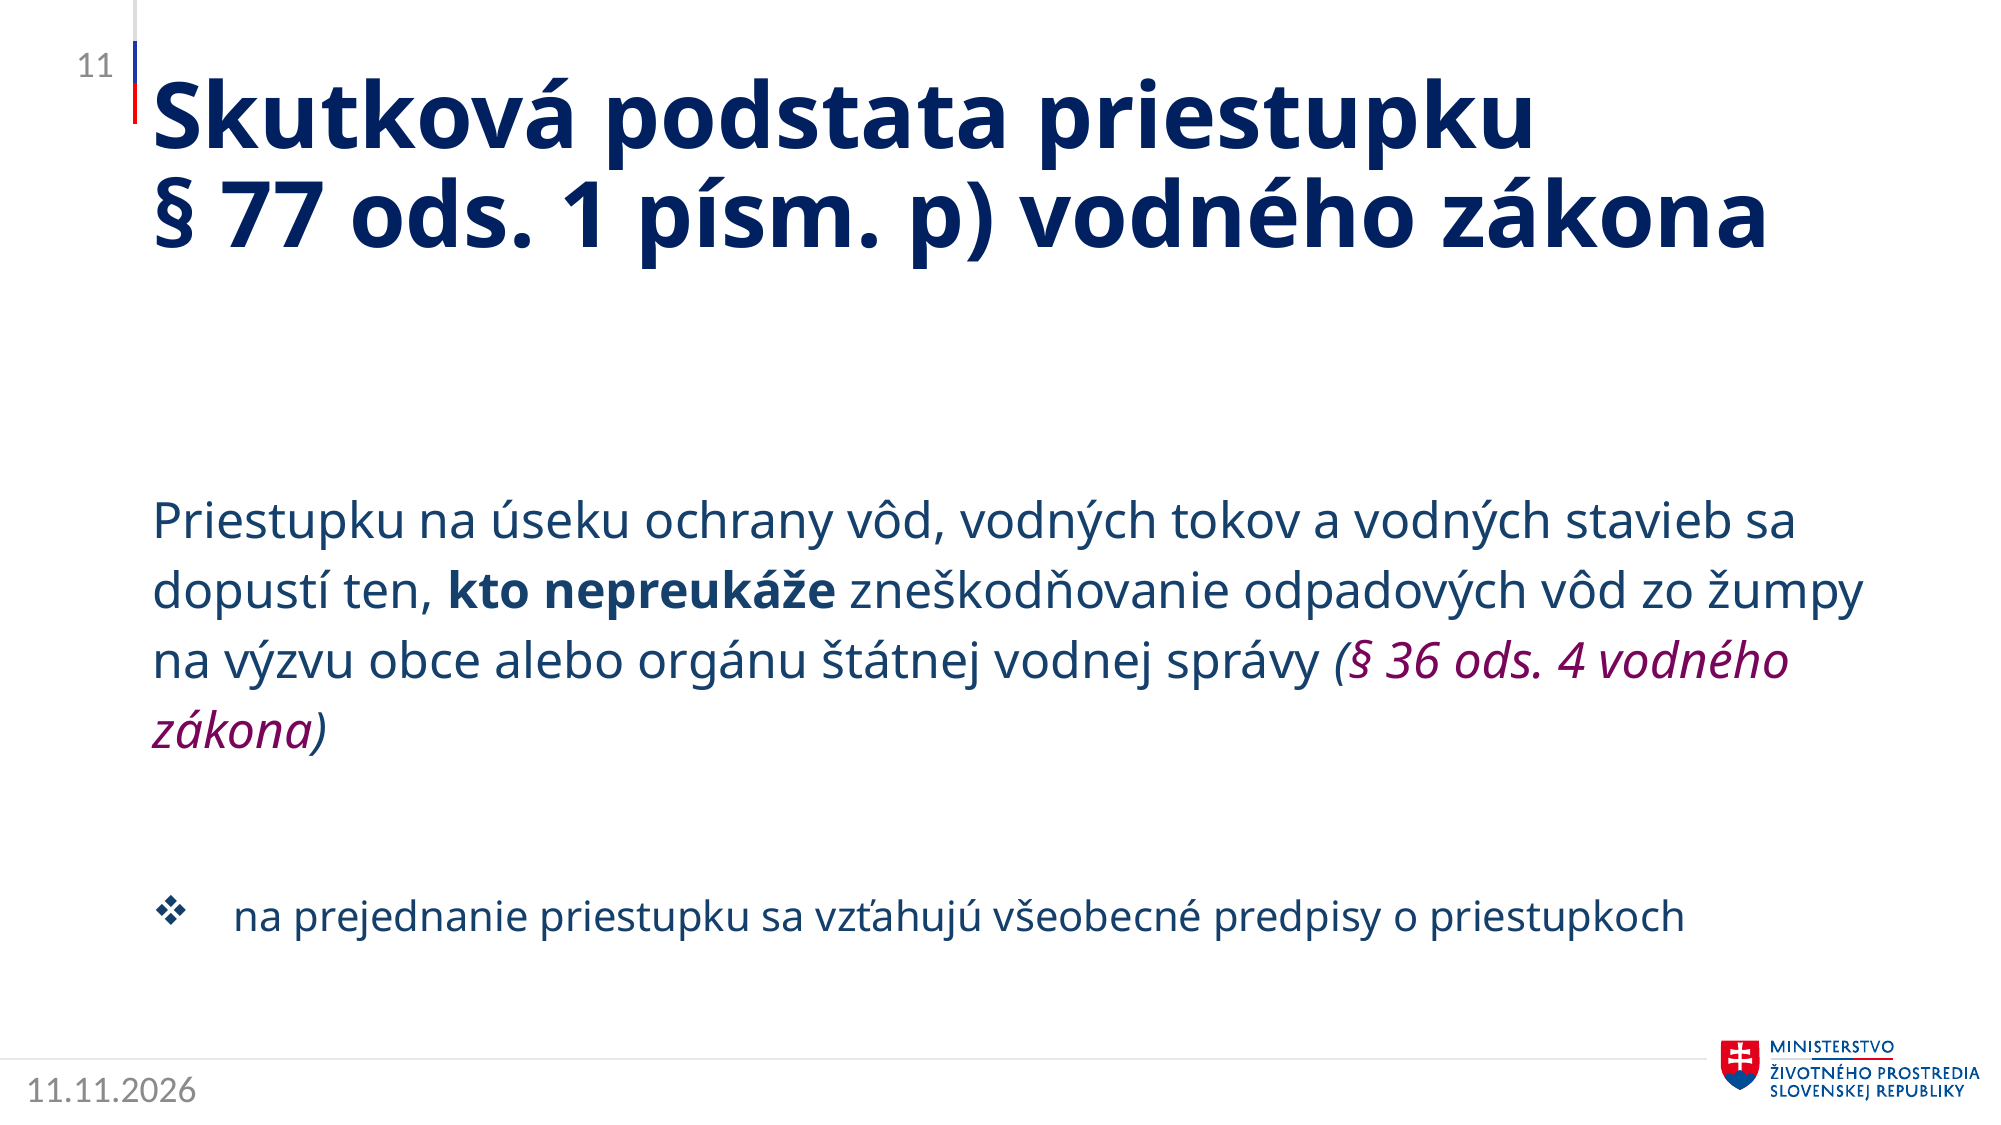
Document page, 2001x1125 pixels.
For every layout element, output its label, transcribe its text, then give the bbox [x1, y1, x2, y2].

slide_number 11 [10, 32, 129, 92]
list Priestupku na úseku ochrany vôd, vodných tokov a vodných stavieb sa dopustí ten, kto nepreukáže zneškodňovanie odpadových vôd zo žumpy na výzvu obce alebo orgánu štátnej vodnej správy (§ 36 ods. 4 vodného zákona) na prejednanie priestupku sa vzťahujú všeobecné predpisy o priestupkoch [137, 299, 1914, 1014]
title Skutková podstata priestupku § 77 ods. 1 písm. p) vodného zákona [137, 59, 1863, 278]
slide_number 25. 4. 2022 [10, 1058, 247, 1118]
